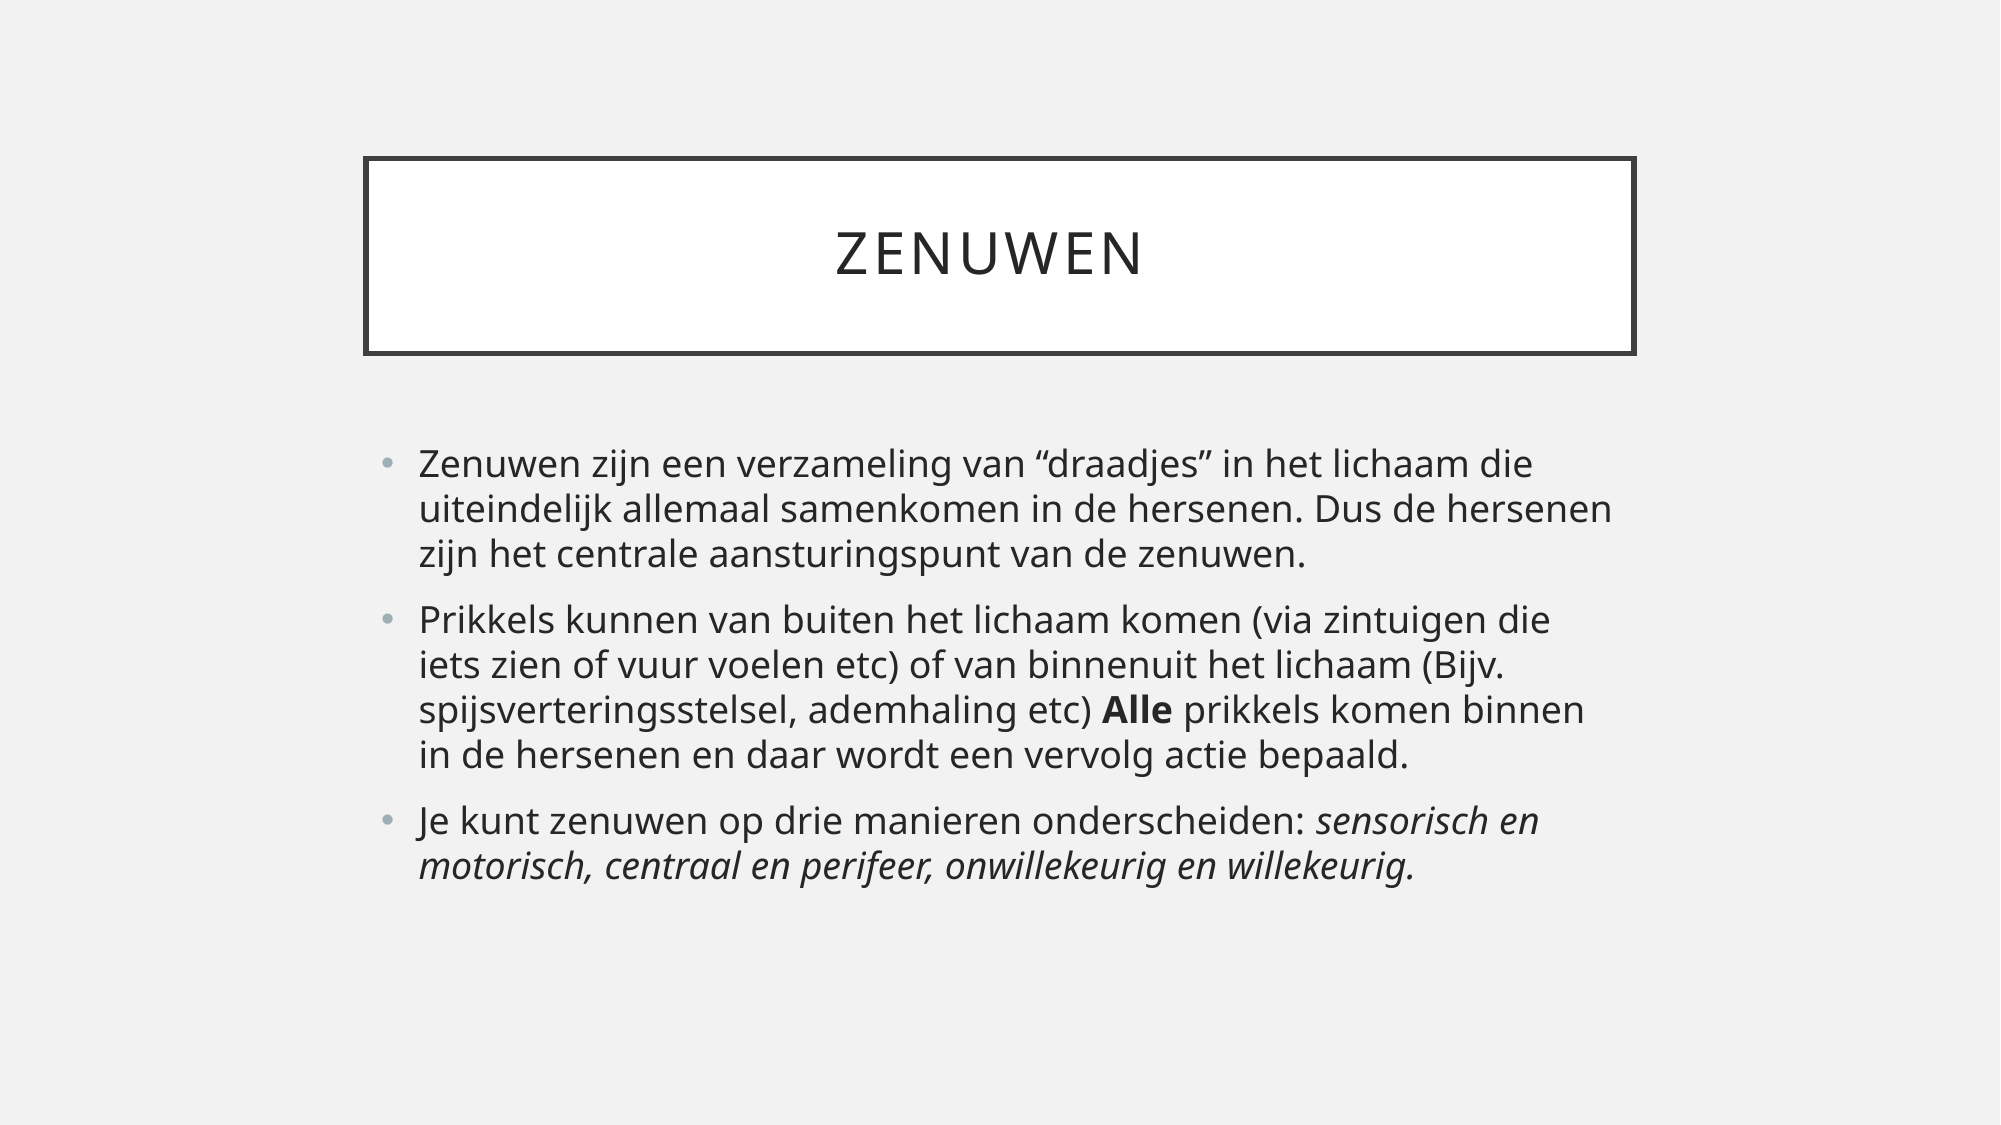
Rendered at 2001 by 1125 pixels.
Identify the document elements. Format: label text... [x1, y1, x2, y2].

title Zenuwen [363, 156, 1637, 356]
list Zenuwen zijn een verzameling van “draadjes” in het lichaam die uiteindelijk allemaal samenkomen in de hersenen. Dus de hersenen zijn het centrale aansturingspunt van de zenuwen. Prikkels kunnen van buiten het lichaam komen (via zintuigen die iets zien of vuur voelen etc) of van binnenuit het lichaam (Bijv. spijsverteringsstelsel, ademhaling etc) Alle prikkels komen binnen in de hersenen en daar wordt een vervolg actie bepaald. Je kunt zenuwen op drie manieren onderscheiden: sensorisch en motorisch, centraal en perifeer, onwillekeurig en willekeurig. [366, 432, 1634, 942]
